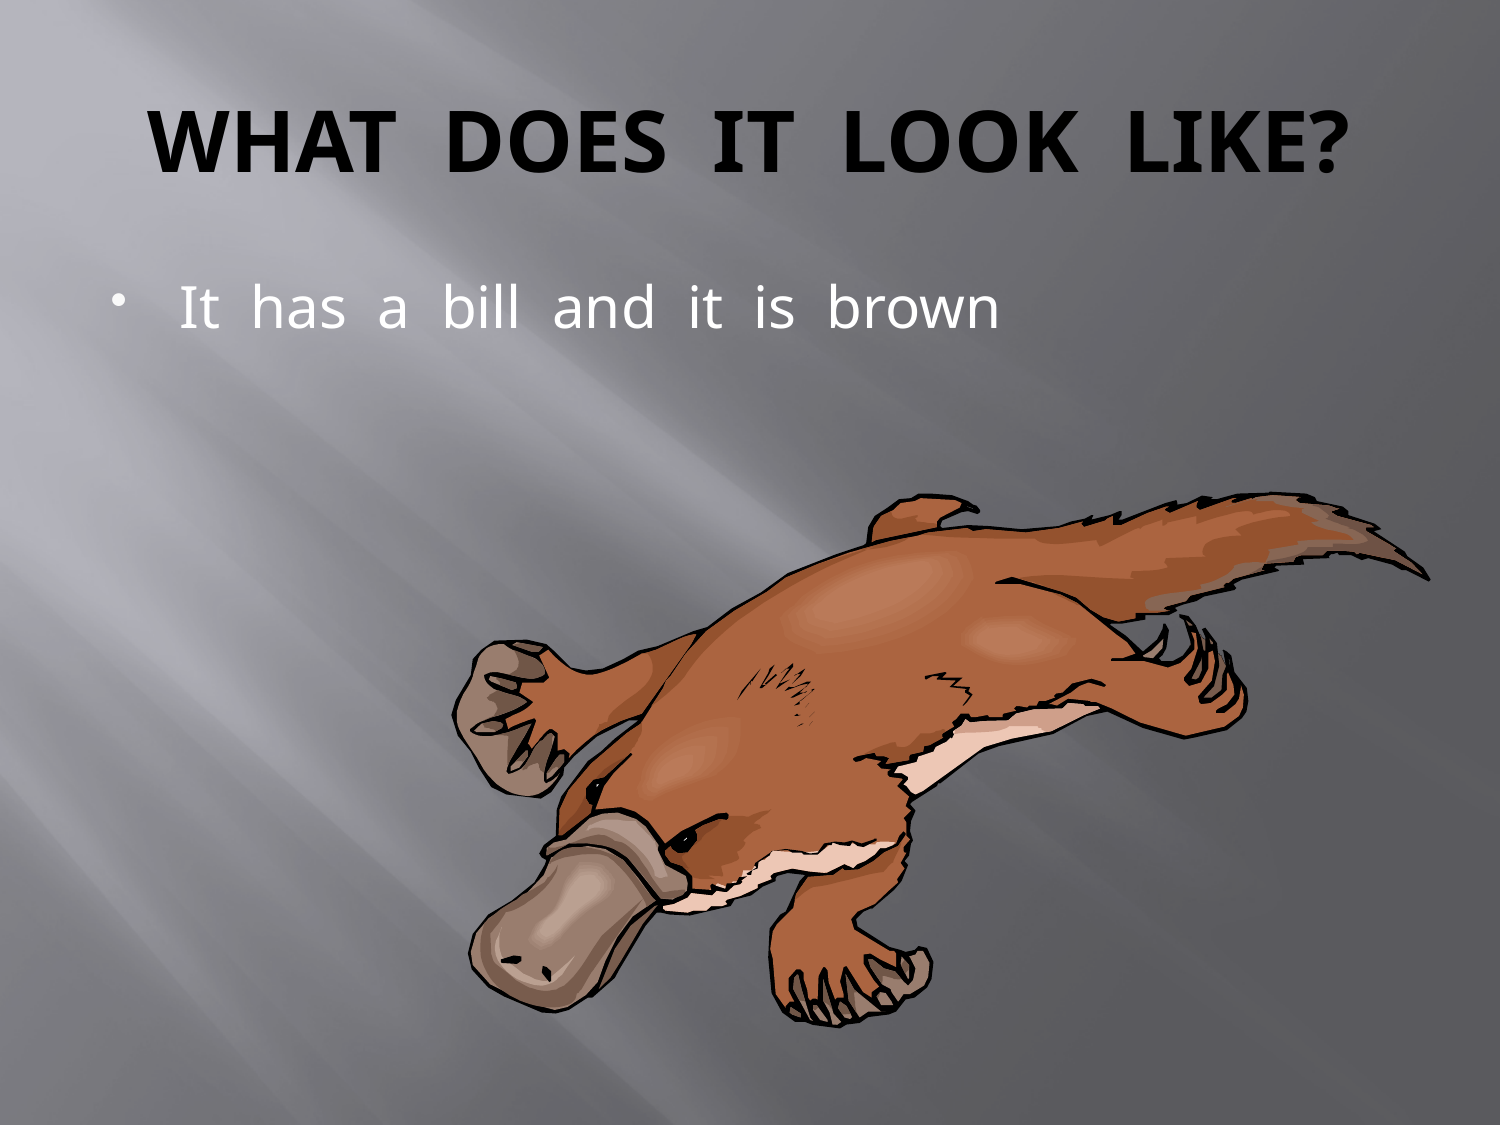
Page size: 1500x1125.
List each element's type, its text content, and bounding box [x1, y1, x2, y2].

list It has a bill and it is brown [75, 262, 1425, 1035]
picture [442, 491, 1431, 1029]
title WHAT DOES IT LOOK LIKE? [75, 45, 1425, 233]
